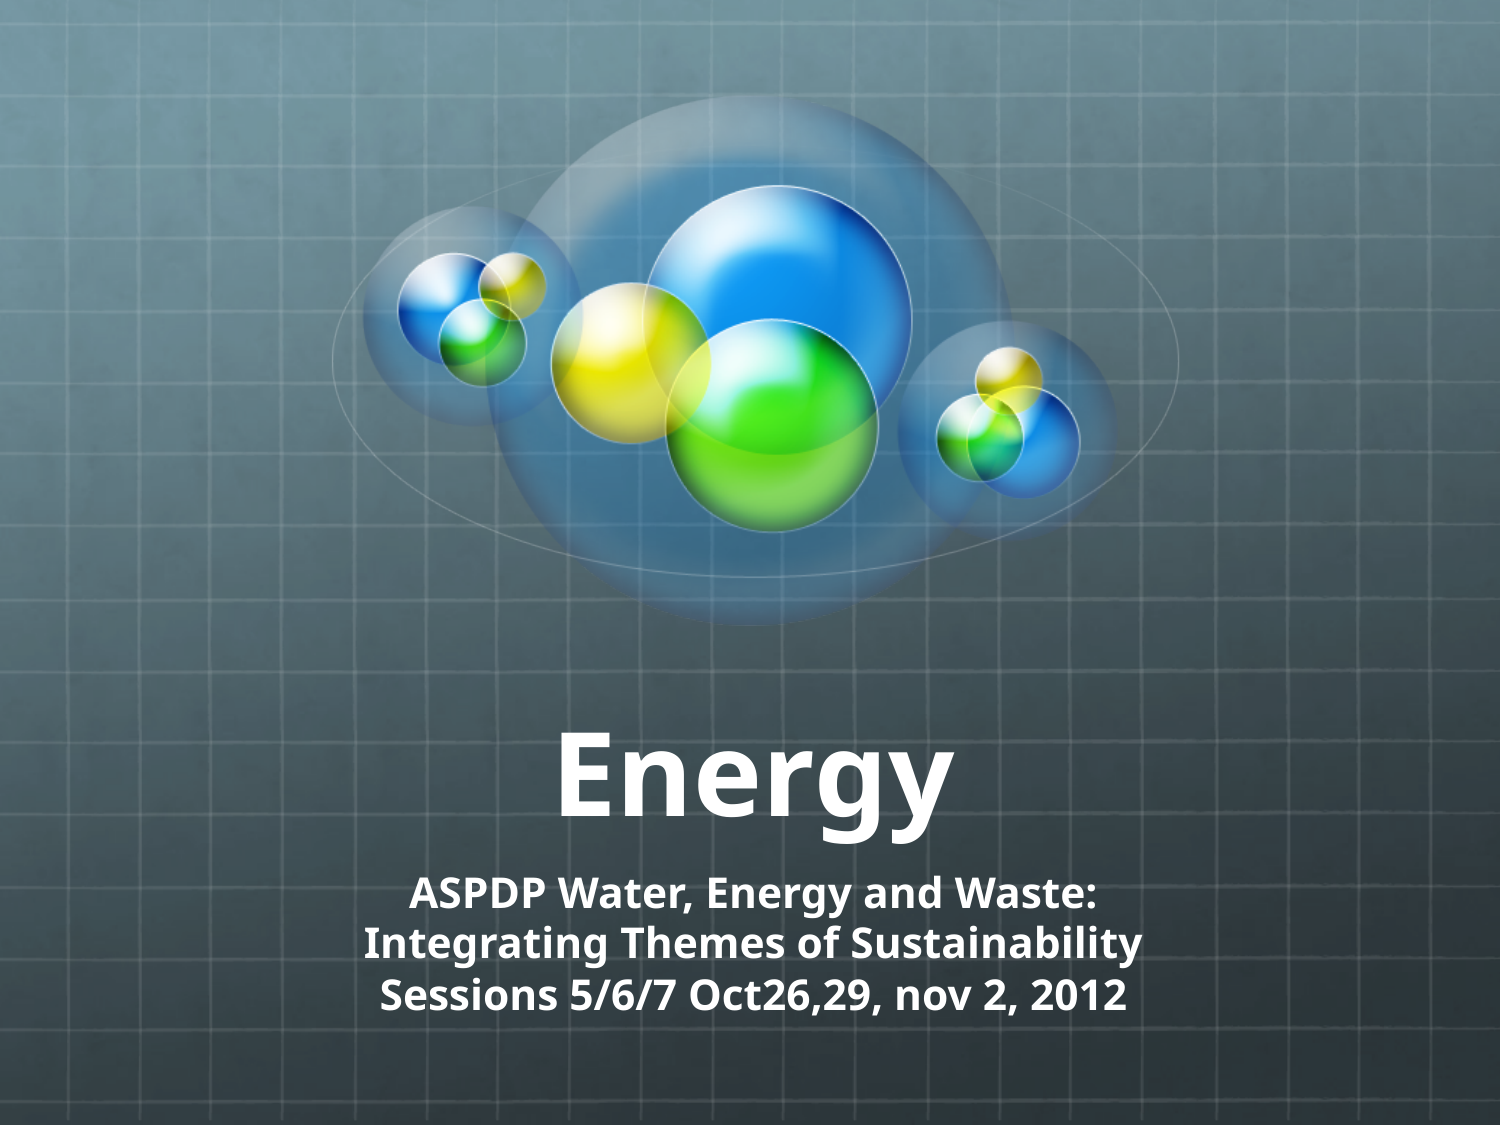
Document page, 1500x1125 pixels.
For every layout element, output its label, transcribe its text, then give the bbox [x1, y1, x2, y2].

title Energy [134, 681, 1372, 848]
picture [0, 0, 1500, 1125]
subtitle ASPDP Water, Energy and Waste: Integrating Themes of Sustainability Sessions 5/6/7 Oct26,29, nov 2, 2012 [134, 858, 1372, 1028]
